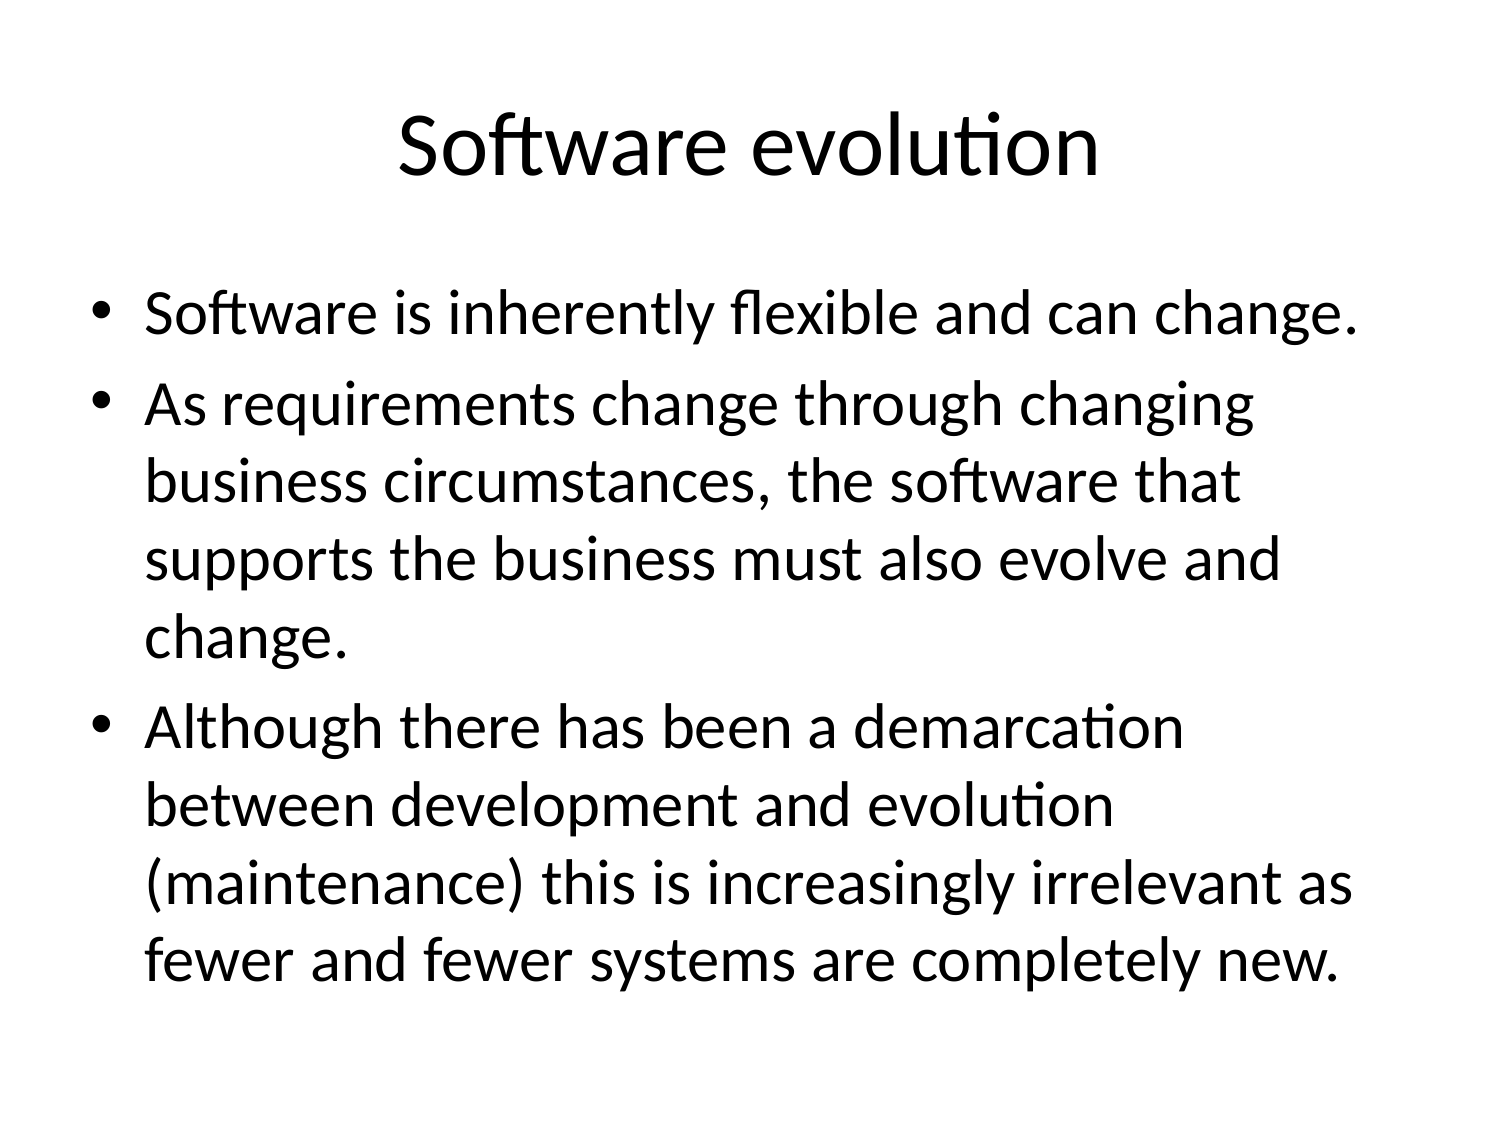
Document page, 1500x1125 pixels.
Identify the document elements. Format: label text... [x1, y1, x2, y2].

title Software evolution [75, 45, 1425, 233]
list Software is inherently flexible and can change. As requirements change through changing business circumstances, the software that supports the business must also evolve and change. Although there has been a demarcation between development and evolution (maintenance) this is increasingly irrelevant as fewer and fewer systems are completely new. [75, 262, 1425, 1005]
